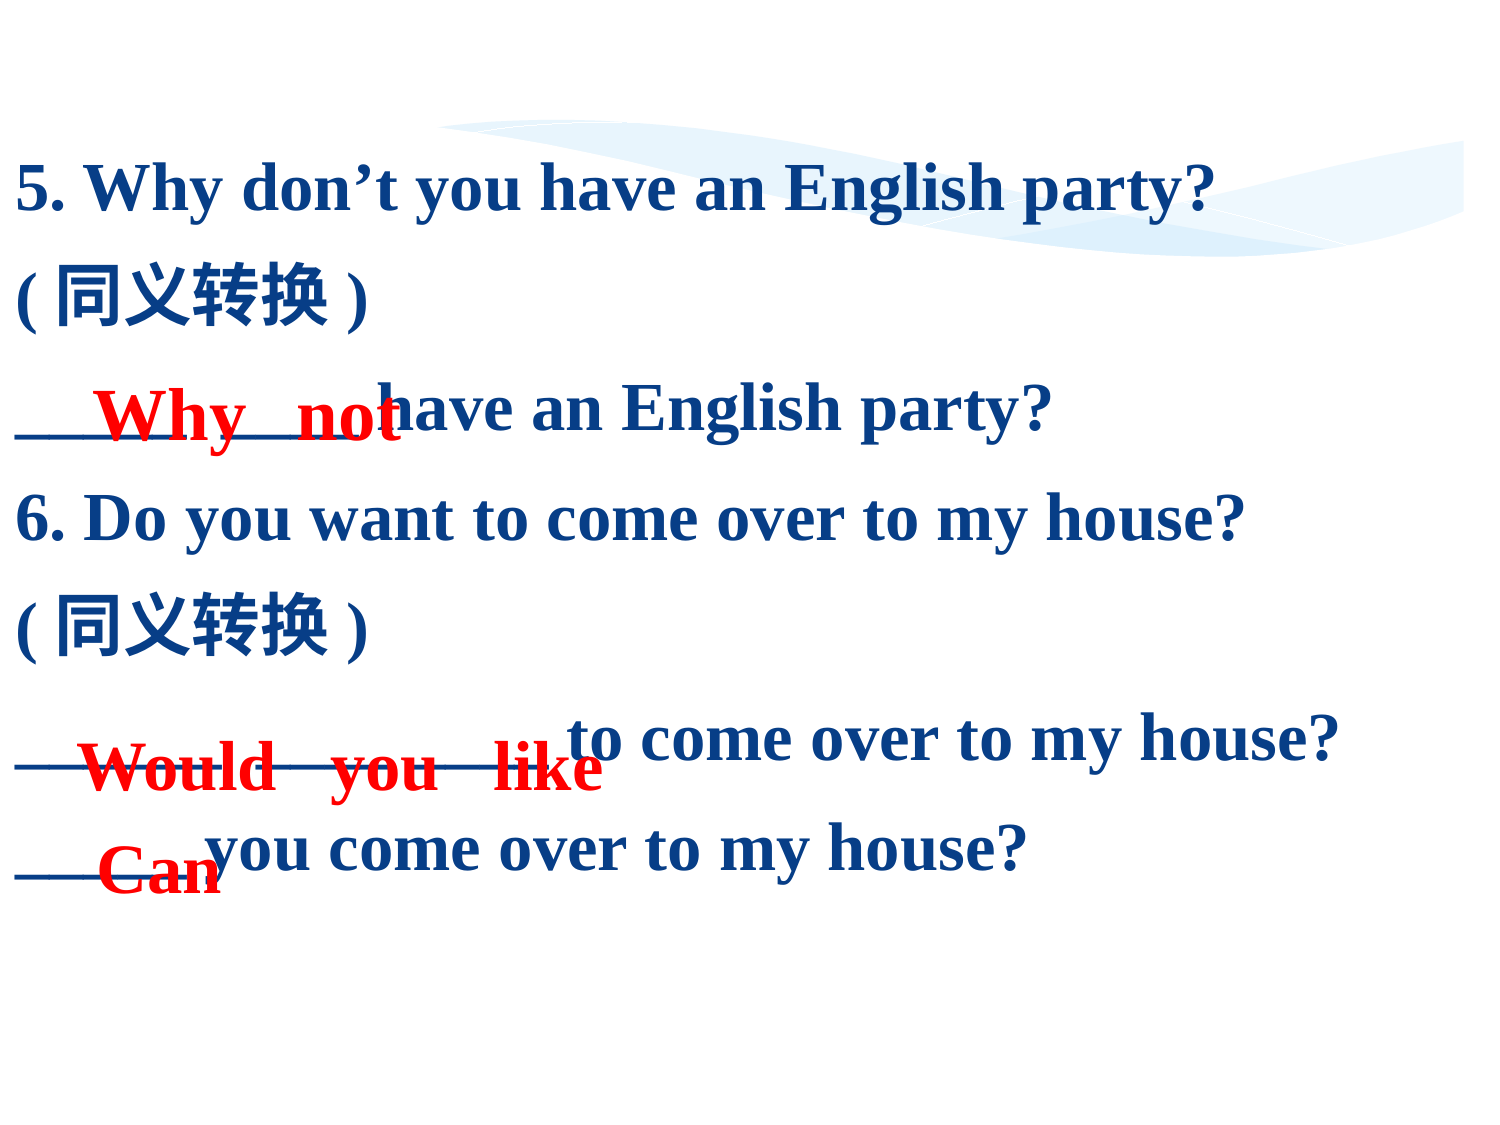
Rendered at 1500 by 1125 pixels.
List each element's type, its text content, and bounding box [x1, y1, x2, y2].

text_box Can [57, 813, 279, 918]
text_box Why not [72, 355, 483, 466]
text_box Would you like [57, 710, 703, 815]
list 5. Why don’t you have an English party? (同义转换) _____ ____ have an English party? 6. Do you want to come over to my house? (同义转换) ______ ____ ____ to come over to my house? _____ you come over to my house? [0, 134, 1370, 991]
